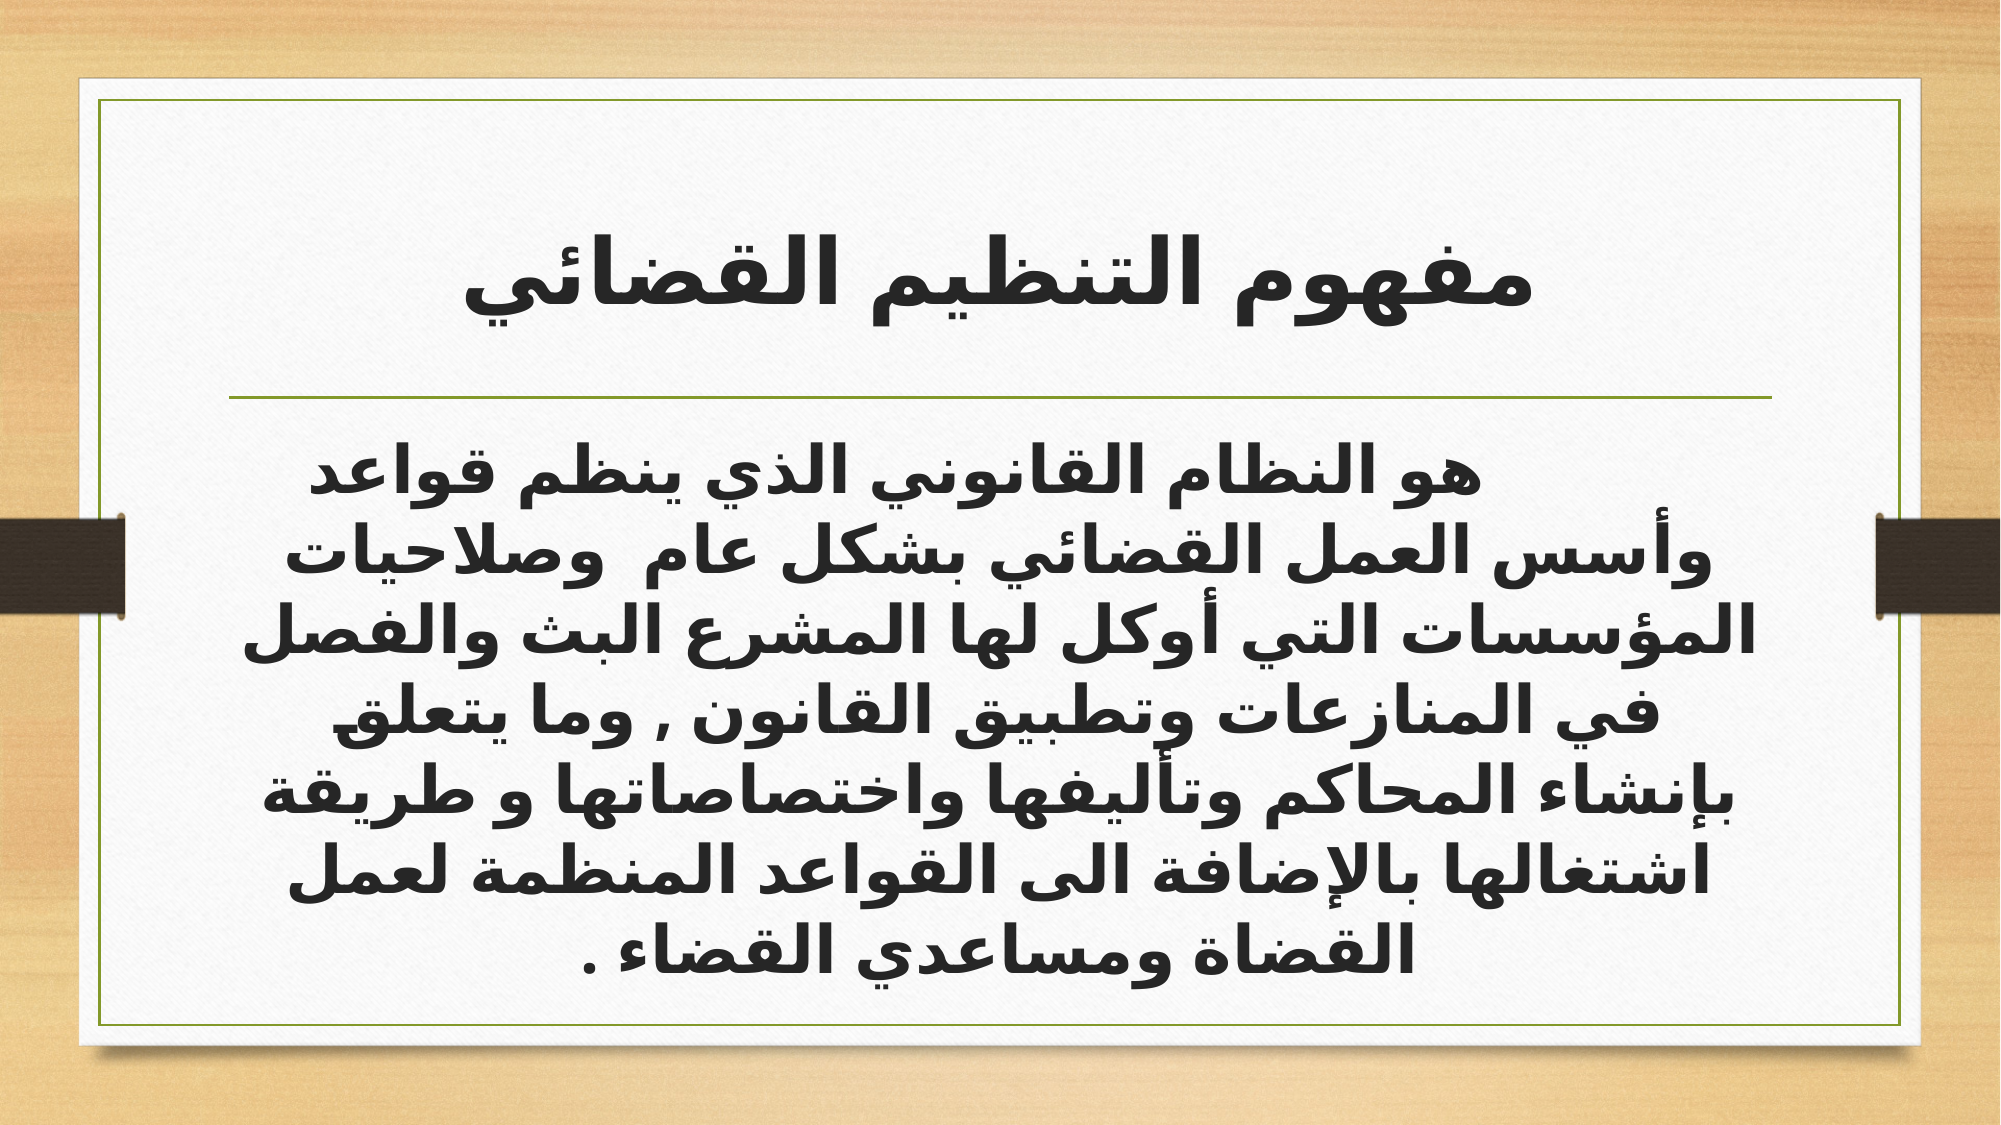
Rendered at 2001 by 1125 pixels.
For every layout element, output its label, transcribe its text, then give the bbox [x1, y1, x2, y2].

picture [0, 0, 2001, 1125]
title مفهوم التنظيم القضائي [212, 161, 1788, 375]
list هو النظام القانوني الذي ينظم قواعد وأسس العمل القضائي بشكل عام وصلاحيات المؤسسات التي أوكل لها المشرع البث والفصل في المنازعات وتطبيق القانون , وما يتعلق بإنشاء المحاكم وتأليفها واختصاصاتها و طريقة اشتغالها بالإضافة الى القواعد المنظمة لعمل القضاة ومساعدي القضاء . [212, 419, 1788, 964]
